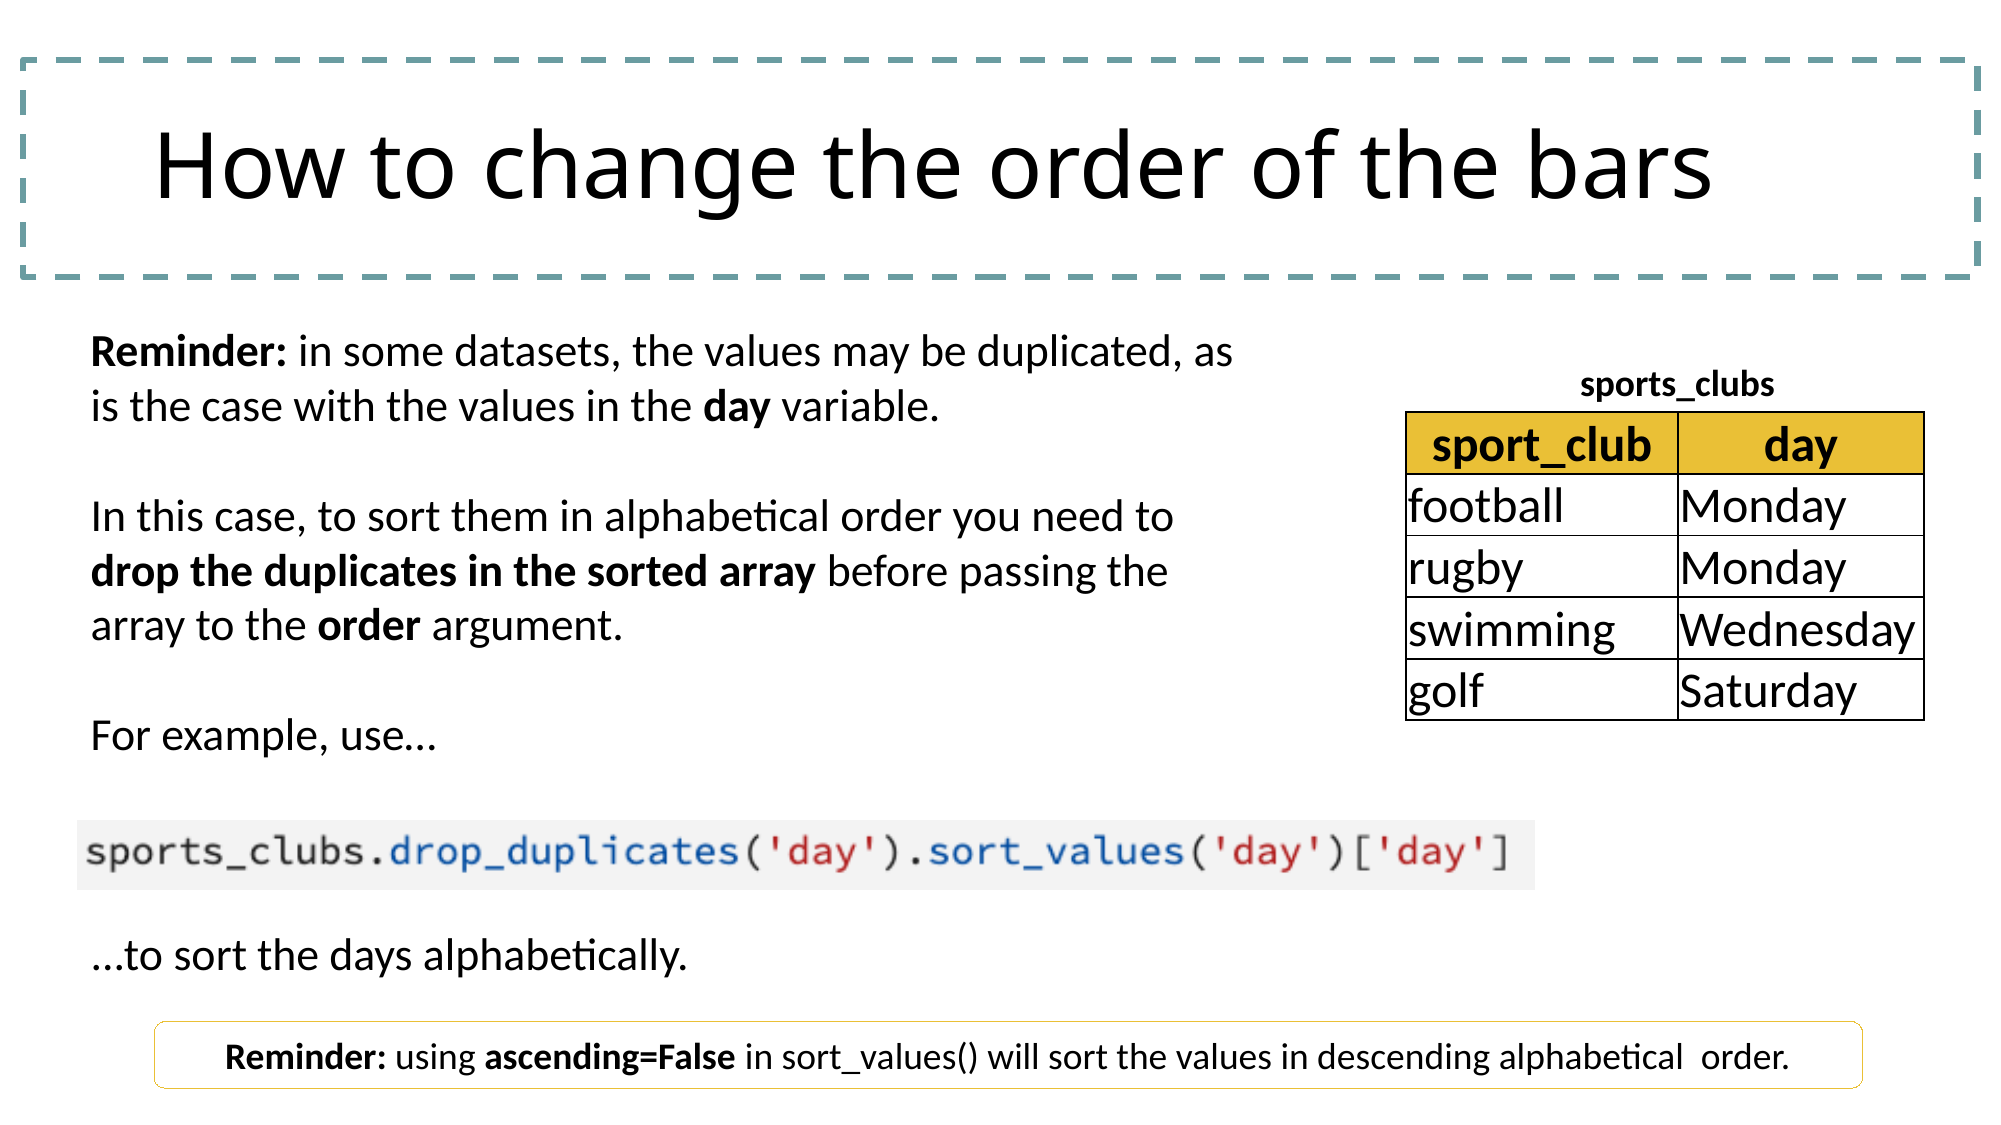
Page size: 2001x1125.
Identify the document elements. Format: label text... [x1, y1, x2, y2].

text_box Reminder: using ascending=False in sort_values() will sort the values in descending alphabetical order. [154, 1021, 1863, 1089]
table_cell golf [1407, 660, 1677, 719]
table_cell Monday [1679, 475, 1923, 535]
text_box sports_clubs [1564, 351, 1811, 411]
picture [77, 820, 1535, 890]
table_header sport_club [1407, 413, 1677, 473]
table_cell Monday [1679, 536, 1923, 596]
table_cell rugby [1407, 536, 1677, 596]
table_cell Wednesday [1679, 598, 1923, 658]
table_header day [1679, 413, 1923, 473]
table_cell swimming [1407, 598, 1677, 658]
table_cell football [1407, 475, 1677, 535]
title How to change the order of the bars [137, 59, 1863, 278]
text_box Reminder: in some datasets, the values may be duplicated, as is the case with the values in the day variable. In this case, to sort them in alphabetical order you need to drop the duplicates in the sorted array before passing the array to the order argument. For example, use… ...to sort the days alphabetically. [75, 312, 1261, 988]
table_cell Saturday [1679, 660, 1923, 719]
